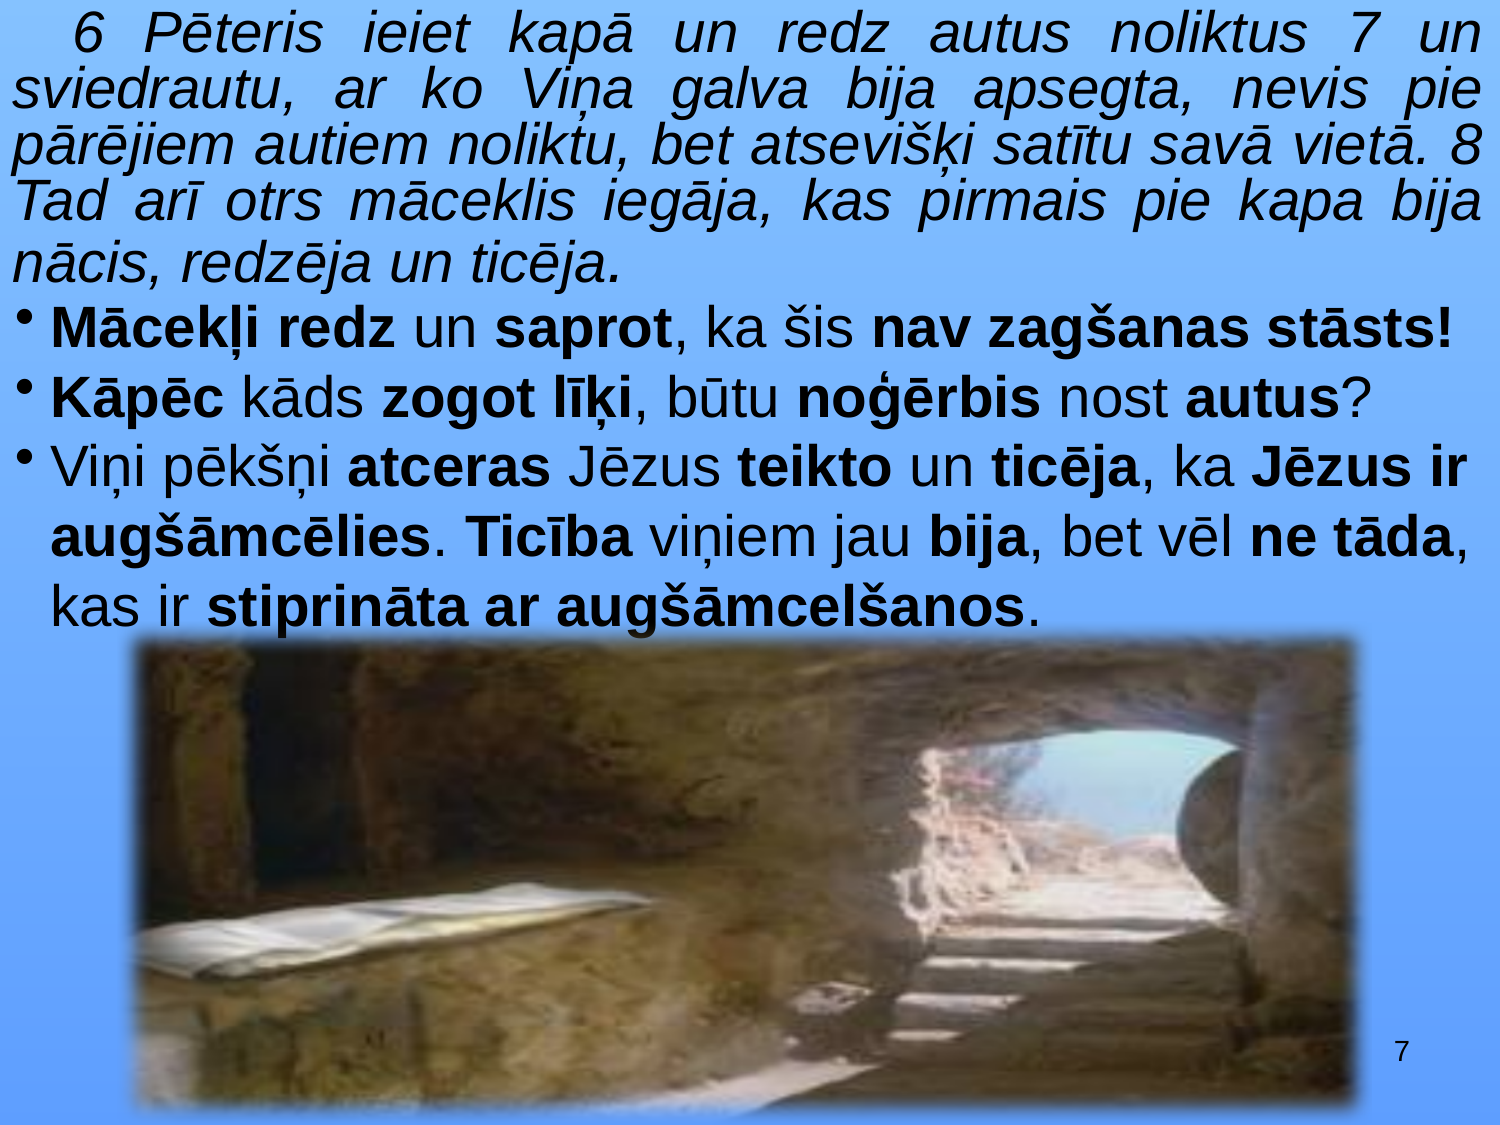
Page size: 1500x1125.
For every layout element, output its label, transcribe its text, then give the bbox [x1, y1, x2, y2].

slide_number 7 [1376, 1024, 1426, 1103]
picture [116, 620, 1372, 1125]
list 6 Pēteris ieiet kapā un redz autus noliktus 7 un sviedrautu, ar ko Viņa galva bija apsegta, nevis pie pārējiem autiem noliktu, bet atsevišķi satītu savā vietā. 8 Tad arī otrs māceklis iegāja, kas pirmais pie kapa bija nācis, redzēja un ticēja. [0, 0, 1500, 173]
text_box Mācekļi redz un saprot, ka šis nav zagšanas stāsts! Kāpēc kāds zogot līķi, būtu noģērbis nost autus? Viņi pēkšņi atceras Jēzus teikto un ticēja, ka Jēzus ir augšāmcēlies. Ticība viņiem jau bija, bet vēl ne tāda, kas ir stiprināta ar augšāmcelšanos. [0, 281, 1500, 646]
